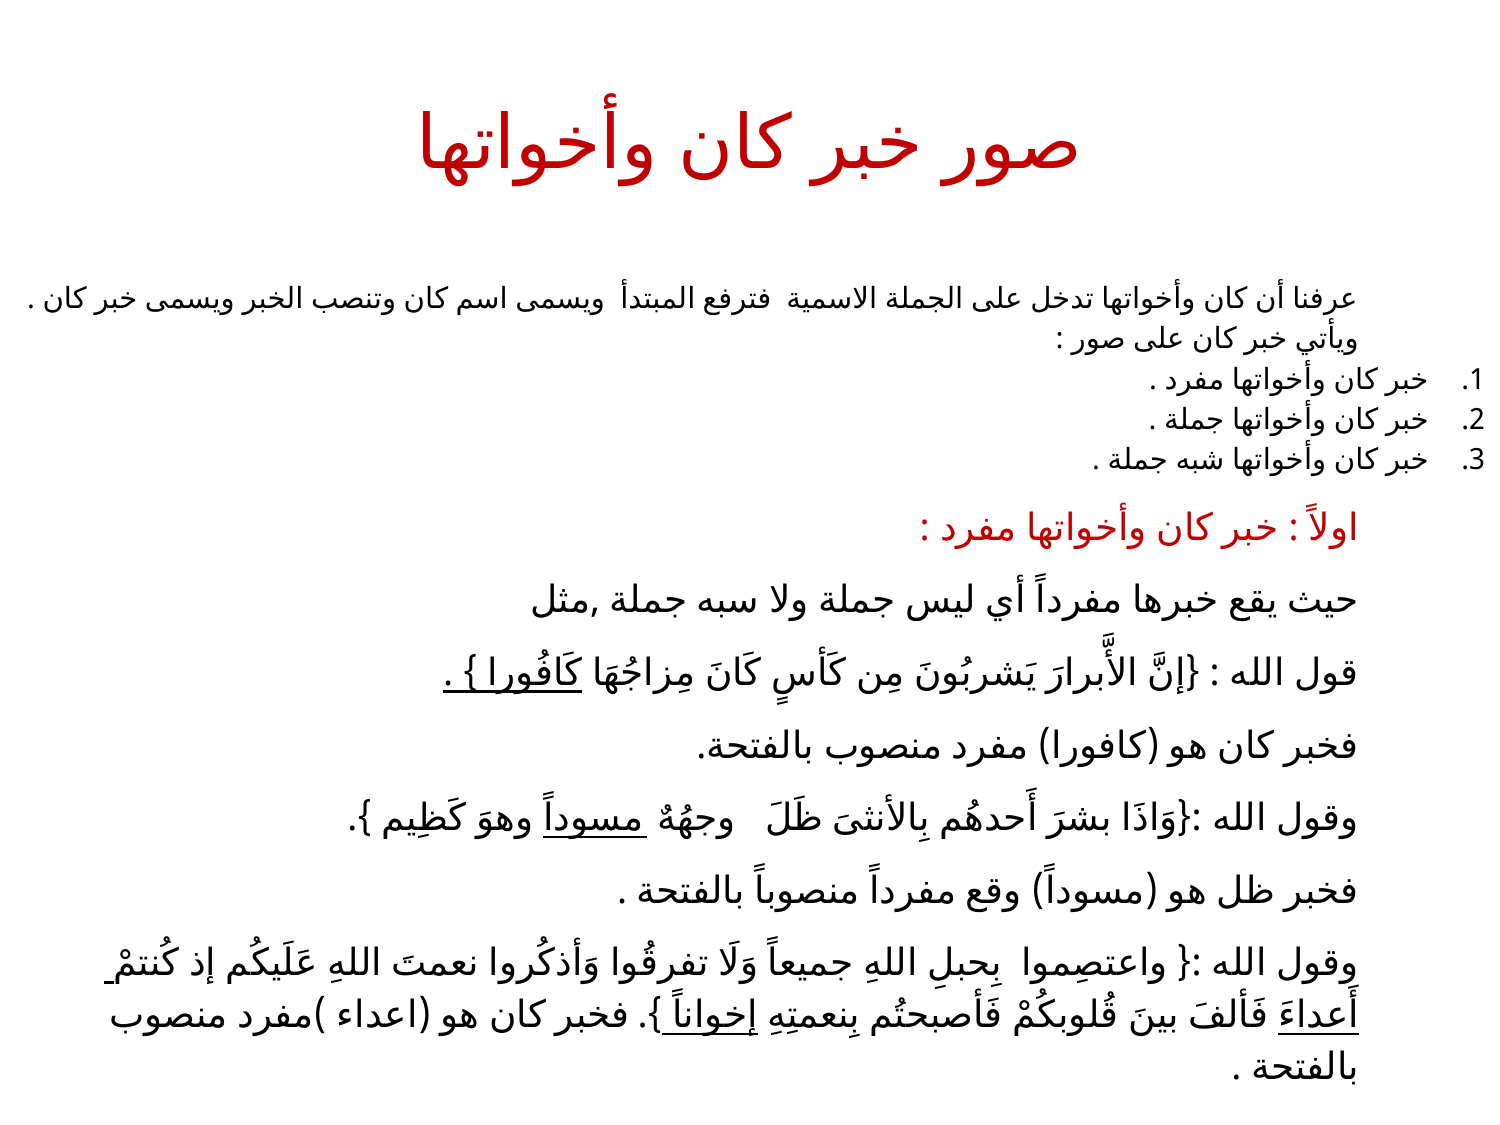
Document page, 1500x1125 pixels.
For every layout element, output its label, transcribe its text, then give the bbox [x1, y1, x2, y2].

title صور خبر كان وأخواتها [75, 45, 1425, 233]
text_box عرفنا أن كان وأخواتها تدخل على الجملة الاسمية فترفع المبتدأ ويسمى اسم كان وتنصب الخبر ويسمى خبر كان . ويأتي خبر كان على صور : خبر كان وأخواتها مفرد . خبر كان وأخواتها جملة . خبر كان وأخواتها شبه جملة . اولاً : خبر كان وأخواتها مفرد : حيث يقع خبرها مفرداً أي ليس جملة ولا سبه جملة ,مثل قول الله : {إنَّ الأَّبرارَ يَشربُونَ مِن كَأسٍ كَانَ مِزاجُهَا كَافُورا } . فخبر كان هو (كافورا) مفرد منصوب بالفتحة. وقول الله :{وَاذَا بشرَ أَحدهُم بِالأنثىَ ظَلَ وجهُهٌ مسوداً وهوَ كَظِيم }. فخبر ظل هو (مسوداً) وقع مفرداً منصوباً بالفتحة . وقول الله :{ واعتصِموا بِحبلِ اللهِ جميعاً وَلَا تفرقُوا وَأذكُروا نعمتَ اللهِ عَلَيكُم إذ كُنتمْ أَعداءَ فَألفَ بينَ قُلوبكُمْ فَأصبحتُم بِنعمتِهِ إخواناً }. فخبر كان هو (اعداء )مفرد منصوب بالفتحة . [0, 267, 1500, 1125]
